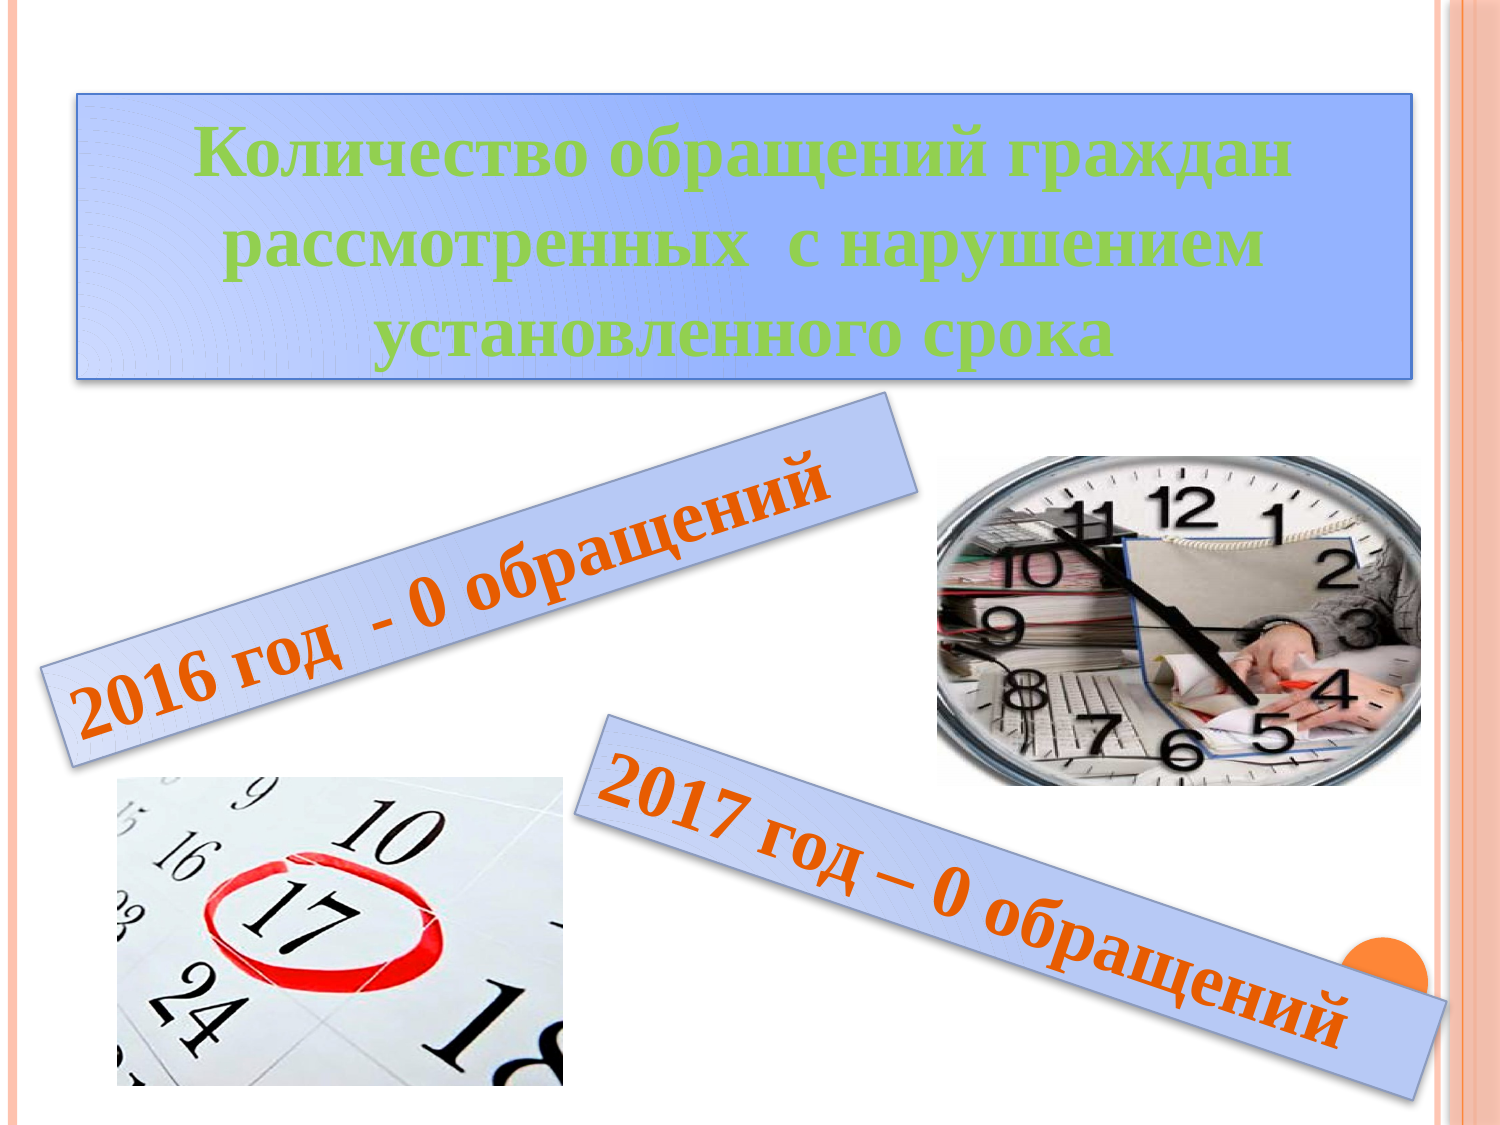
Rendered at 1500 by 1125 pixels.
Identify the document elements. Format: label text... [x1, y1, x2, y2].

text_box Количество обращений граждан рассмотренных с нарушением установленного срока [76, 93, 1413, 380]
text_box 2017 год – 0 обращений [573, 713, 1448, 1102]
picture [936, 456, 1421, 786]
picture [116, 776, 563, 1086]
text_box 2016 год - 0 обращений [39, 391, 919, 769]
